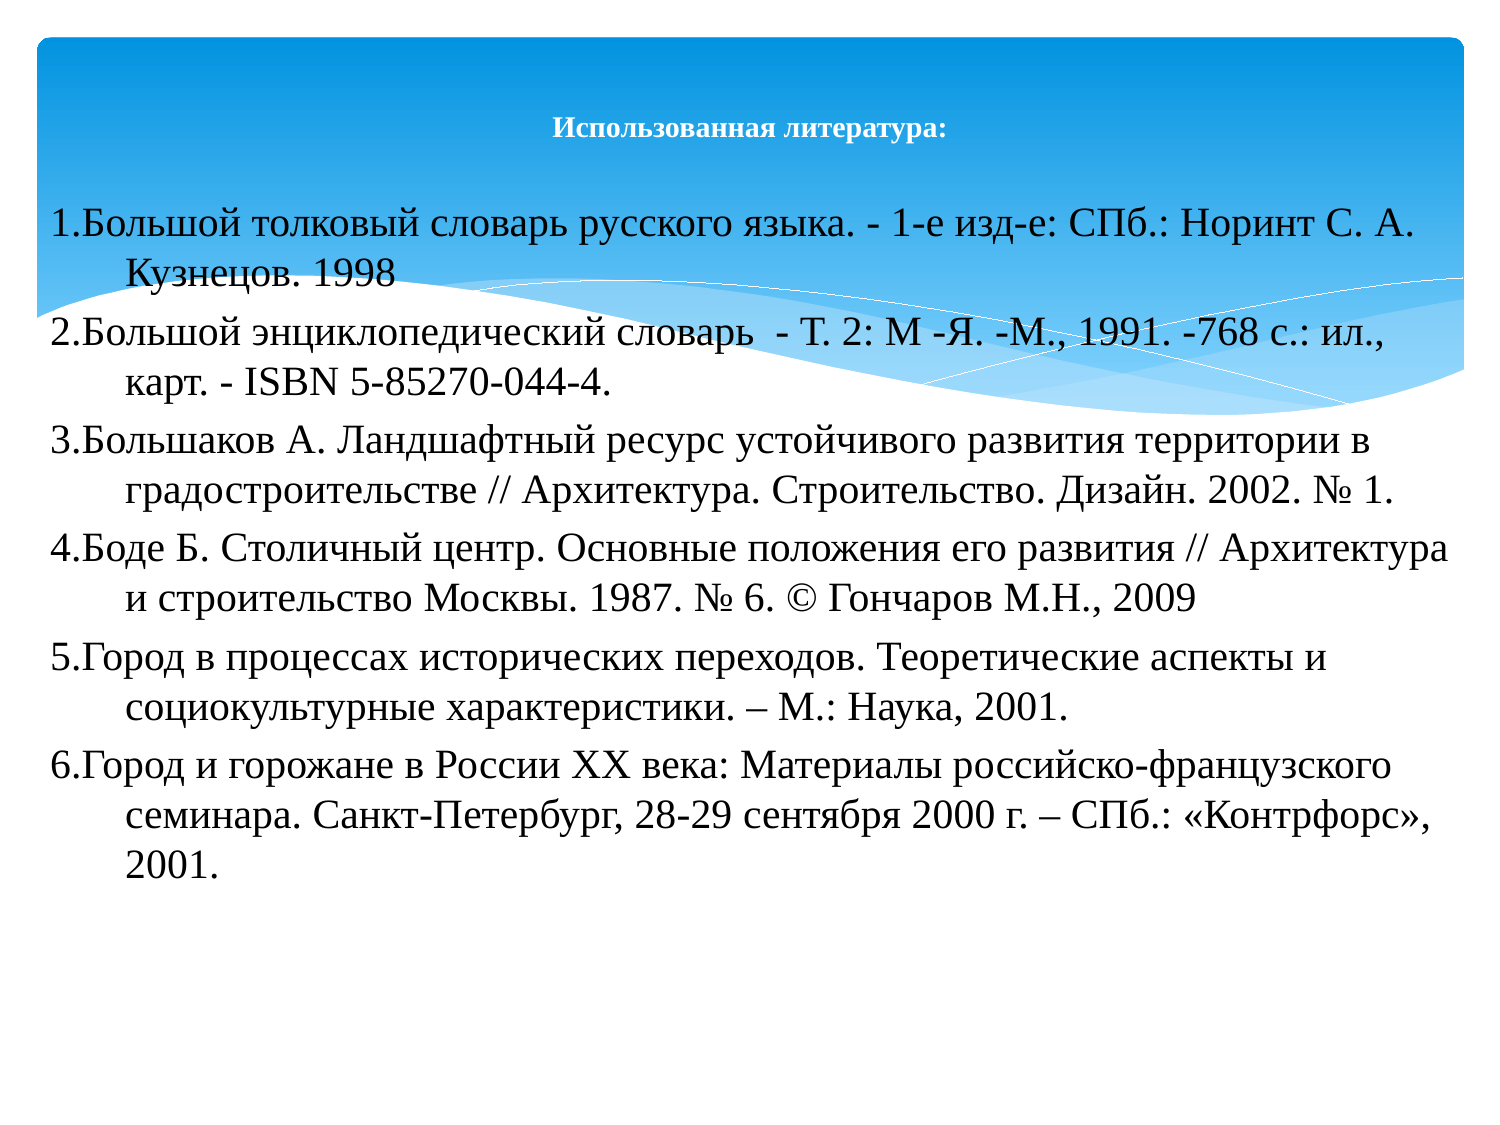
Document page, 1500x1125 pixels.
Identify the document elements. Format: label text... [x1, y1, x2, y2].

list 1.Большой толковый словарь русского языка. - 1-е изд-е: СПб.: Норинт С. А. Кузнецов. 1998 2.Большой энциклопедический словарь - Т. 2: М -Я. -М., 1991. -768 с.: ил., карт. - ISBN 5-85270-044-4. 3.Большаков А. Ландшафтный ресурс устойчивого развития территории в градостроительстве // Архитектура. Строительство. Дизайн. 2002. № 1. 4.Боде Б. Столичный центр. Основные положения его развития // Архитектура и строительство Москвы. 1987. № 6. © Гончаров М.Н., 2009 5.Город в процессах исторических переходов. Теоретические аспекты и социокультурные характеристики. – М.: Наука, 2001. 6.Город и горожане в России ХХ века: Материалы российско-французского семинара. Санкт-Петербург, 28-29 сентября 2000 г. – СПб.: «Контрфорс», 2001. [35, 187, 1465, 1125]
title Использованная литература: [75, 55, 1425, 188]
